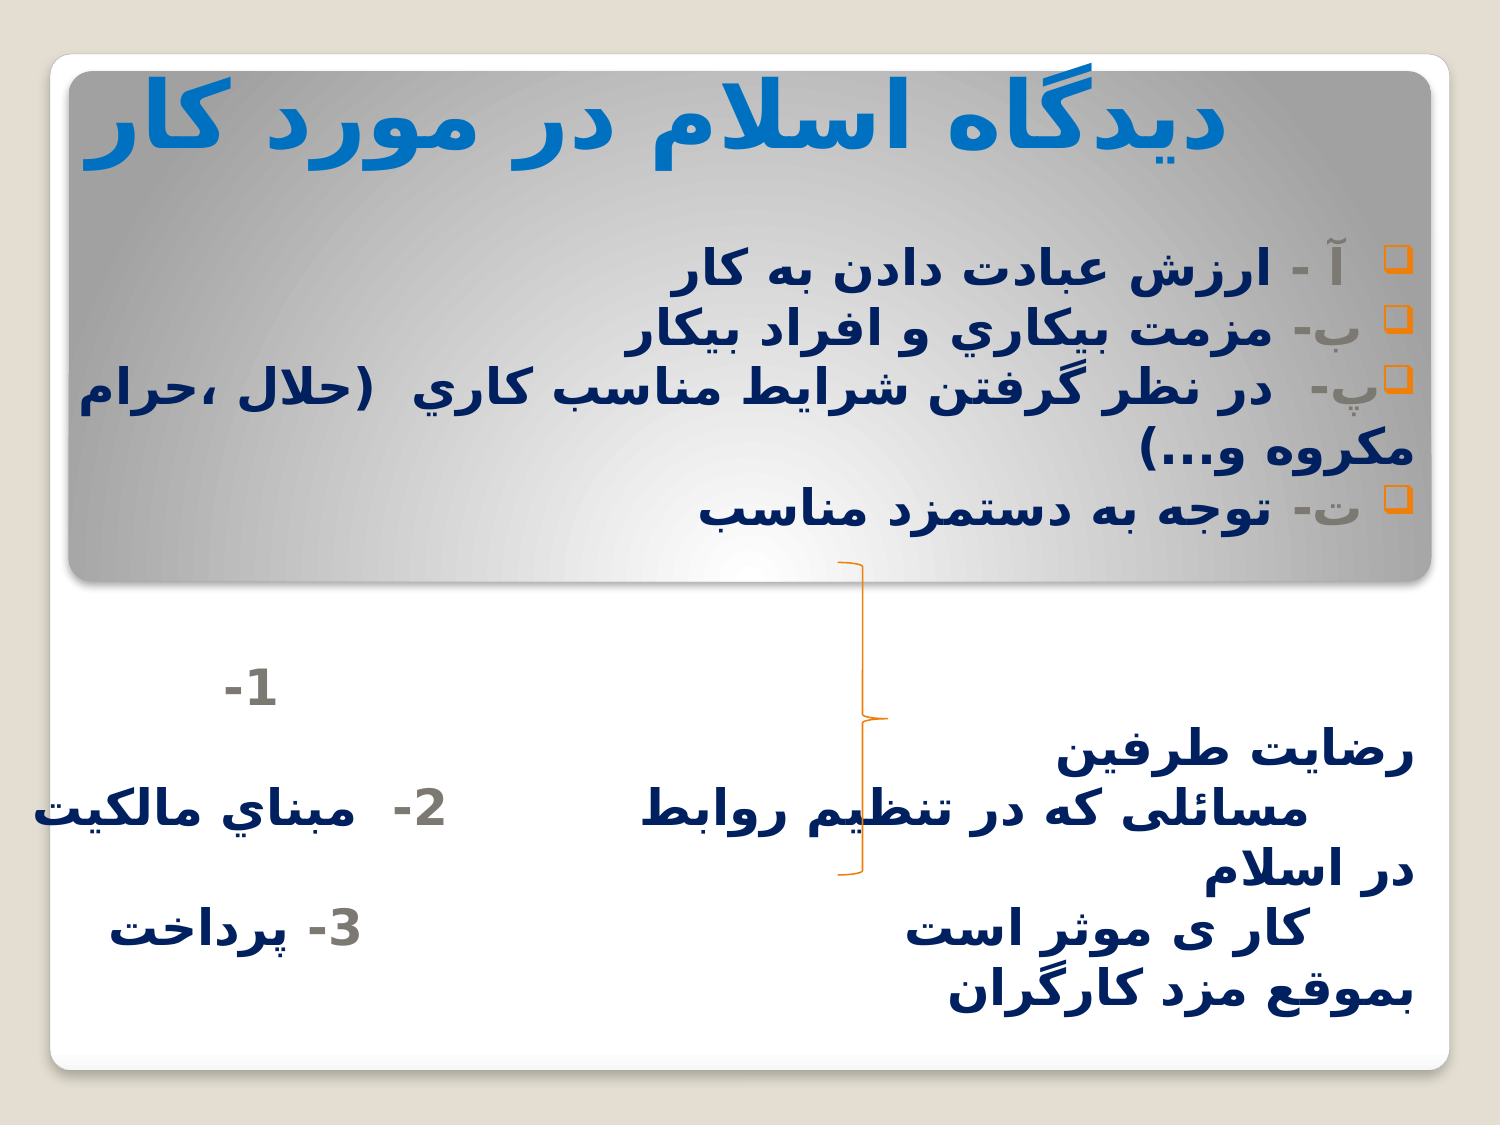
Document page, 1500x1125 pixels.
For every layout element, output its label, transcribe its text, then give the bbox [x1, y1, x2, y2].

title ديدگاه اسلام در مورد كار [0, 0, 1500, 175]
text_box [837, 561, 889, 876]
subtitle آ - ارزش عبادت دادن به كار ب- مزمت بيكاري و افراد بيكار پ- در نظر گرفتن شرايط مناسب كاري (حلال ،حرام مكروه و...) ت- توجه به دستمزد مناسب 1- رضايت طرفين مسائلی که در تنظیم روابط 2- مبناي مالكيت در اسلام کار ی موثر است 3- پرداخت بموقع مزد كارگران [0, 174, 1438, 1125]
